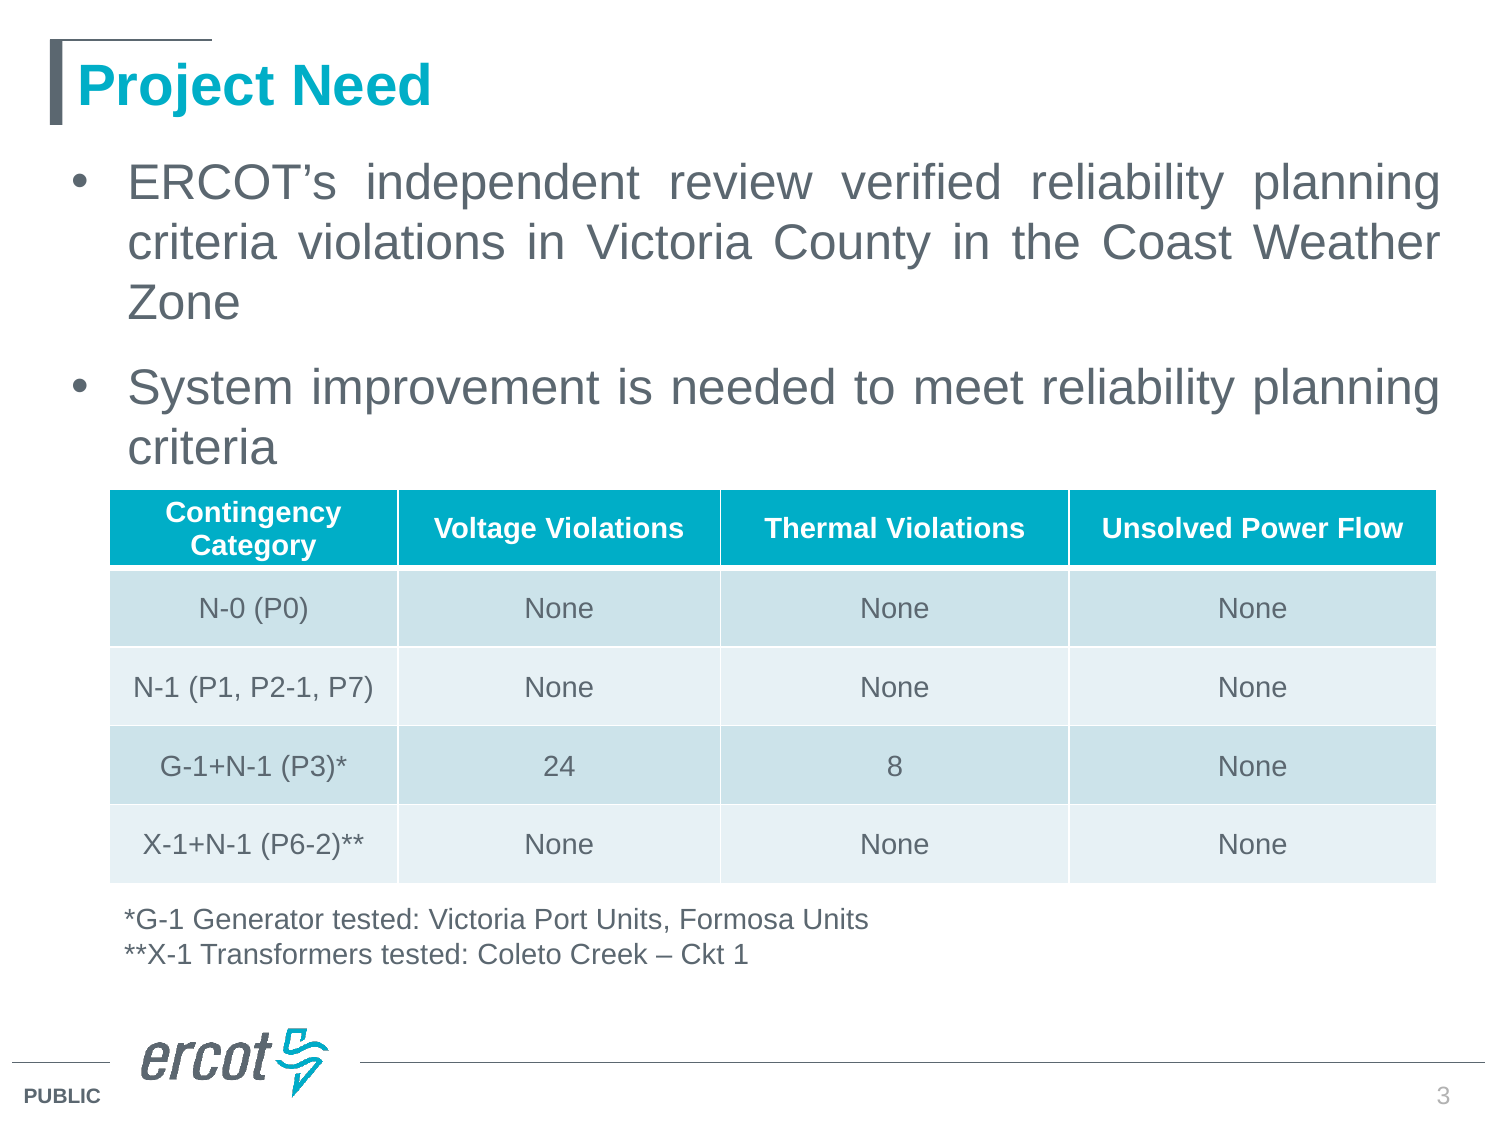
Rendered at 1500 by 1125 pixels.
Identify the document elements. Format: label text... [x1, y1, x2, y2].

table_cell X-1+N-1 (P6-2)** [110, 805, 397, 867]
table_cell None [1070, 726, 1436, 804]
table_cell 8 [721, 726, 1068, 804]
text_box *G-1 Generator tested: Victoria Port Units, Formosa Units **X-1 Transformers tested: Coleto Creek – Ckt 1 [107, 867, 1375, 1004]
title Project Need [62, 39, 1450, 125]
table_cell None [721, 648, 1068, 725]
slide_number 3 [1400, 1076, 1488, 1113]
picture [137, 1024, 332, 1100]
table_cell 24 [399, 726, 720, 804]
table_cell None [721, 571, 1068, 646]
table_cell None [721, 805, 1068, 867]
table_header Unsolved Power Flow [1070, 490, 1436, 565]
table_header Thermal Violations [721, 490, 1068, 565]
table_cell None [1070, 571, 1436, 646]
table_cell None [399, 648, 720, 725]
list ERCOT’s independent review verified reliability planning criteria violations in Victoria County in the Coast Weather Zone System improvement is needed to meet reliability planning criteria [56, 142, 1457, 484]
table_cell None [1070, 648, 1436, 725]
table_cell None [399, 805, 720, 867]
table_cell N-1 (P1, P2-1, P7) [110, 648, 397, 725]
table_cell None [1070, 805, 1436, 883]
table_header Contingency Category [110, 490, 397, 565]
table_cell N-0 (P0) [110, 571, 397, 646]
table_cell G-1+N-1 (P3)* [110, 726, 397, 804]
table_cell None [399, 571, 720, 646]
table_header Voltage Violations [399, 490, 720, 565]
